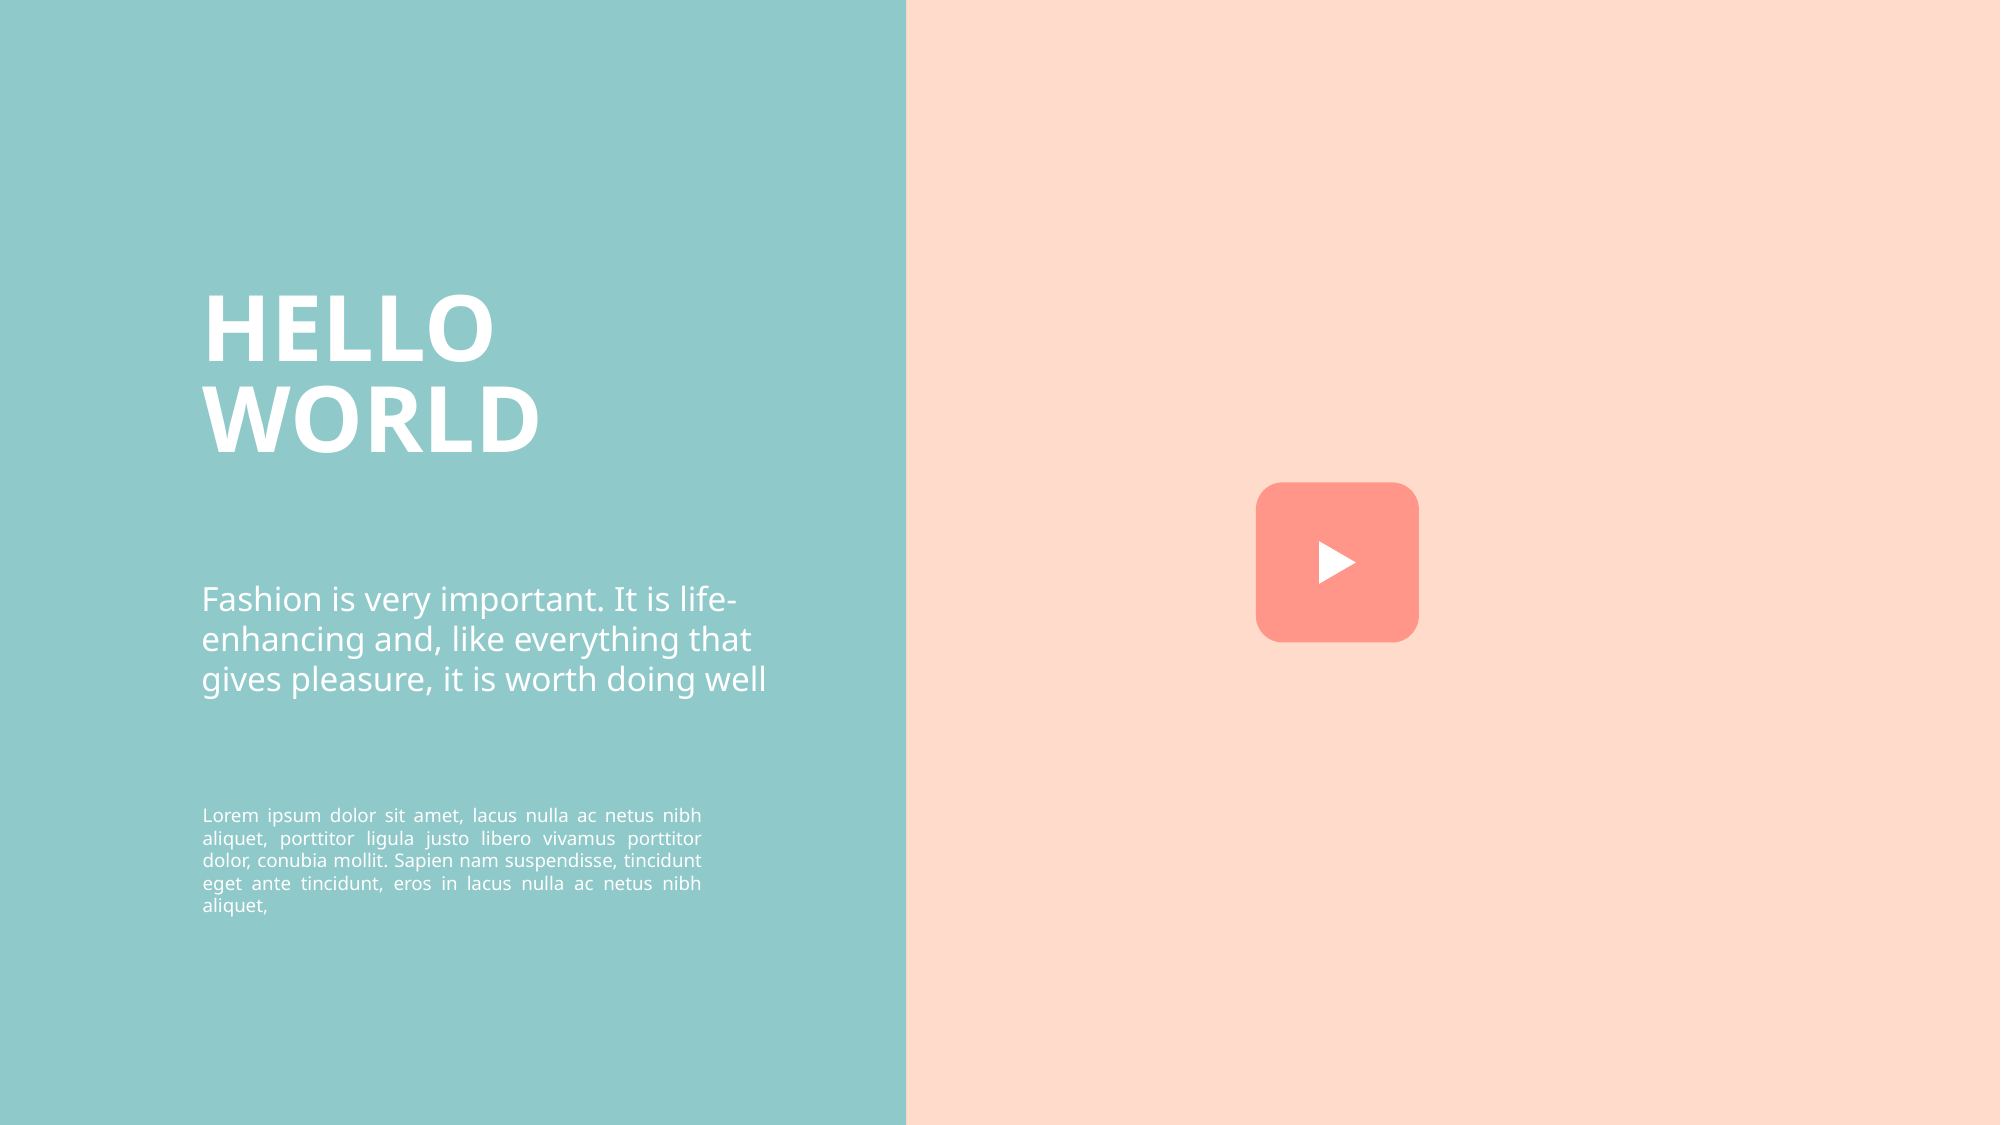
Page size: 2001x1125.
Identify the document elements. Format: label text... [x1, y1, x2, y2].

text_box Fashion is very important. It is life-enhancing and, like everything that gives pleasure, it is worth doing well [186, 570, 787, 705]
text_box Lorem ipsum dolor sit amet, lacus nulla ac netus nibh aliquet, porttitor ligula justo libero vivamus porttitor dolor, conubia mollit. Sapien nam suspendisse, tincidunt eget ante tincidunt, eros in lacus nulla ac netus nibh aliquet, [187, 796, 716, 924]
text_box HELLO [186, 262, 856, 388]
text_box [0, 0, 906, 1125]
text_box WORLD [187, 353, 857, 478]
picture [906, 0, 1769, 1125]
